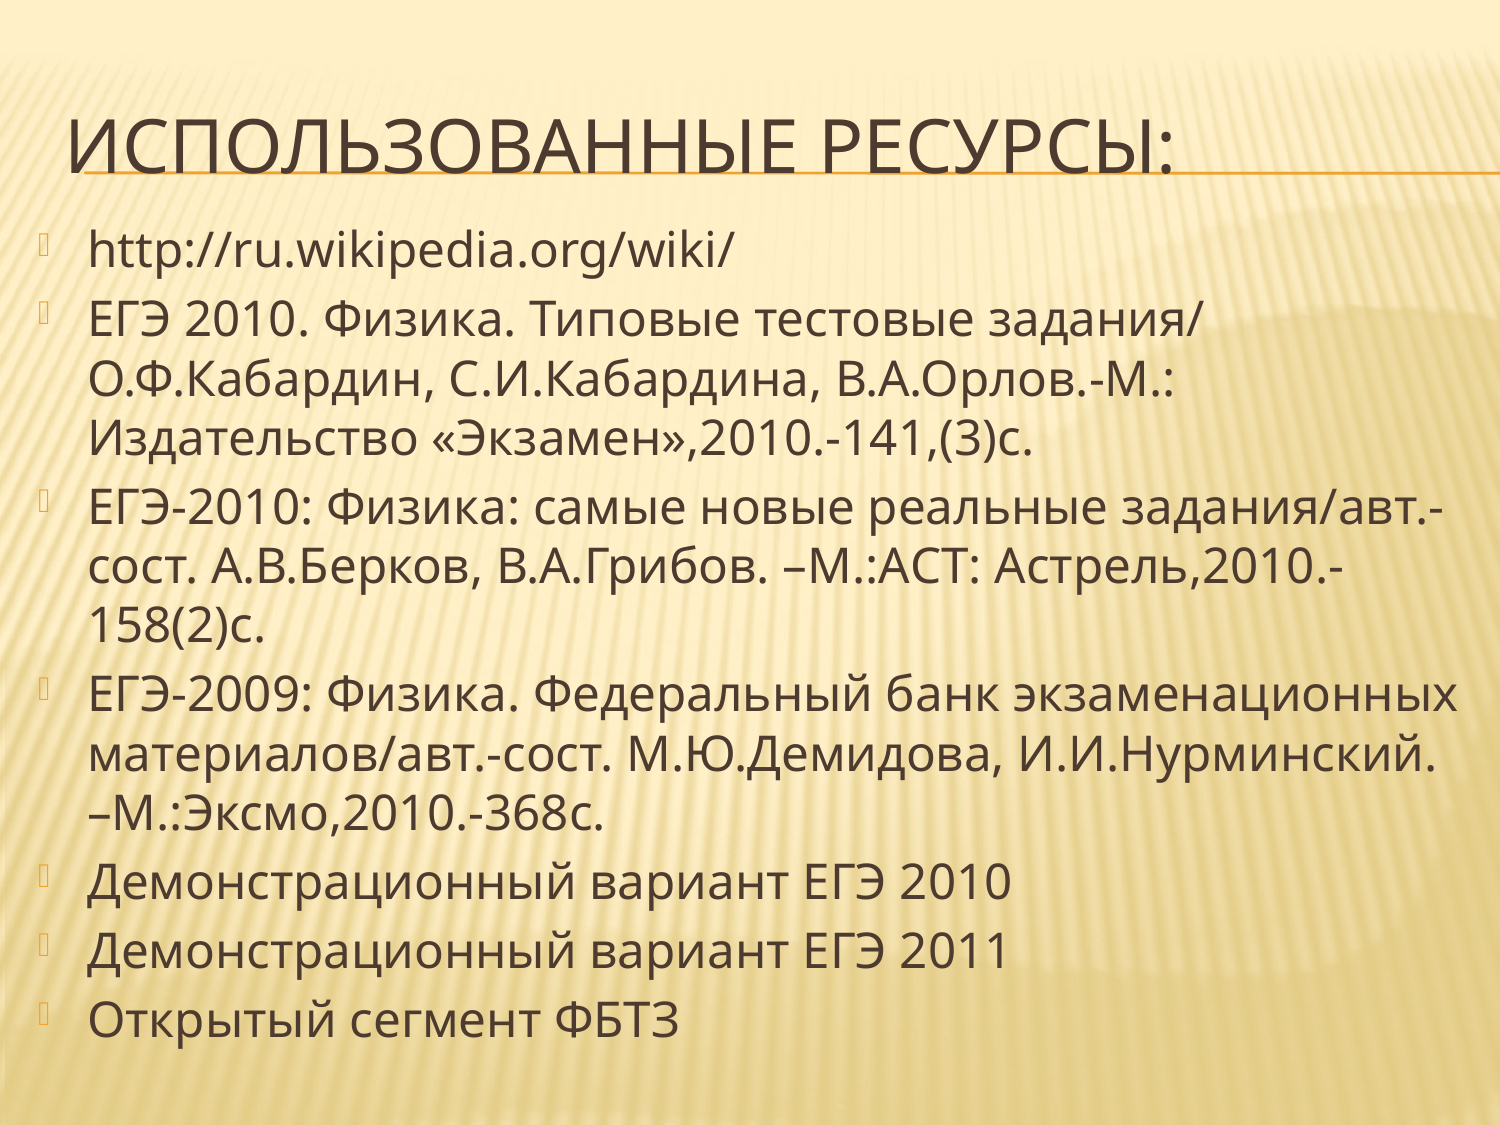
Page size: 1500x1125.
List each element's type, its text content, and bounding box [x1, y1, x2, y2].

list http://ru.wikipedia.org/wiki/ ЕГЭ 2010. Физика. Типовые тестовые задания/ О.Ф.Кабардин, С.И.Кабардина, В.А.Орлов.-М.: Издательство «Экзамен»,2010.-141,(3)с. ЕГЭ-2010: Физика: самые новые реальные задания/авт.-сост. А.В.Берков, В.А.Грибов. –М.:АСТ: Астрель,2010.-158(2)с. ЕГЭ-2009: Физика. Федеральный банк экзаменационных материалов/авт.-сост. М.Ю.Демидова, И.И.Нурминский. –М.:Эксмо,2010.-368с. Демонстрационный вариант ЕГЭ 2010 Демонстрационный вариант ЕГЭ 2011 Открытый сегмент ФБТЗ [23, 210, 1475, 1102]
title Использованные ресурсы: [50, 75, 1475, 210]
